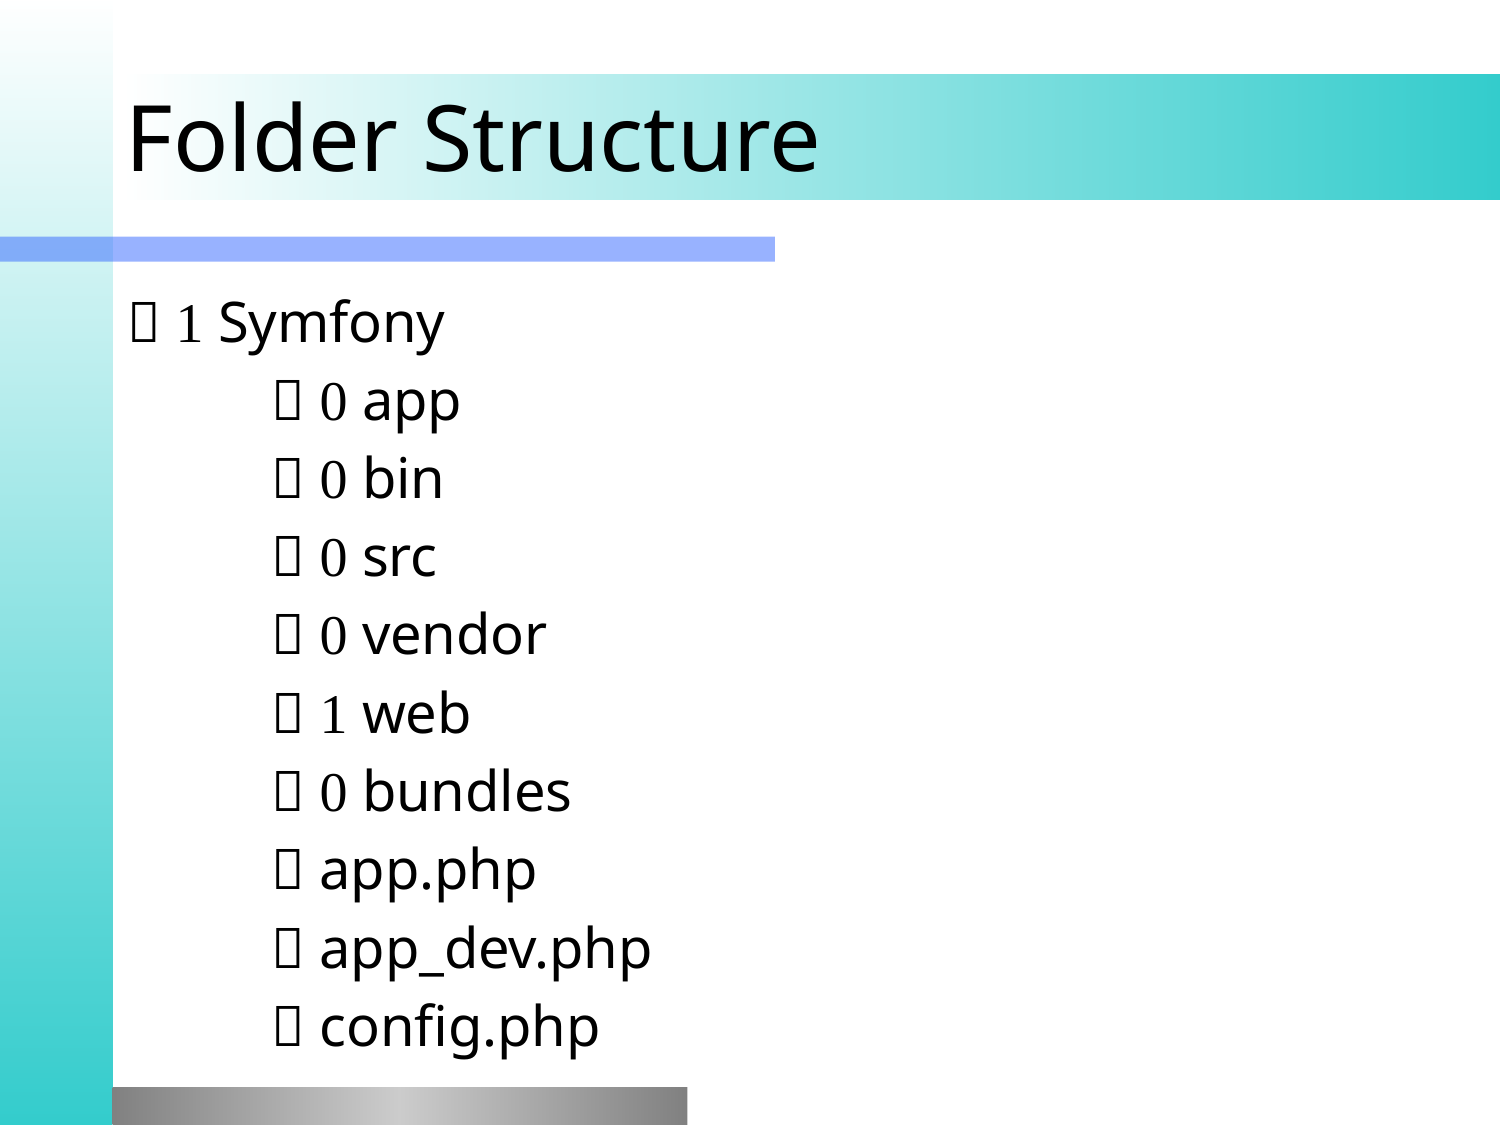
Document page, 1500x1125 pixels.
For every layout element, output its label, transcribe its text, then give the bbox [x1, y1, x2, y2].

list   Symfony   app   bin   src   vendor   web   bundles  app.php  app_dev.php  config.php [112, 278, 1388, 1073]
title Folder Structure [110, 40, 1386, 229]
